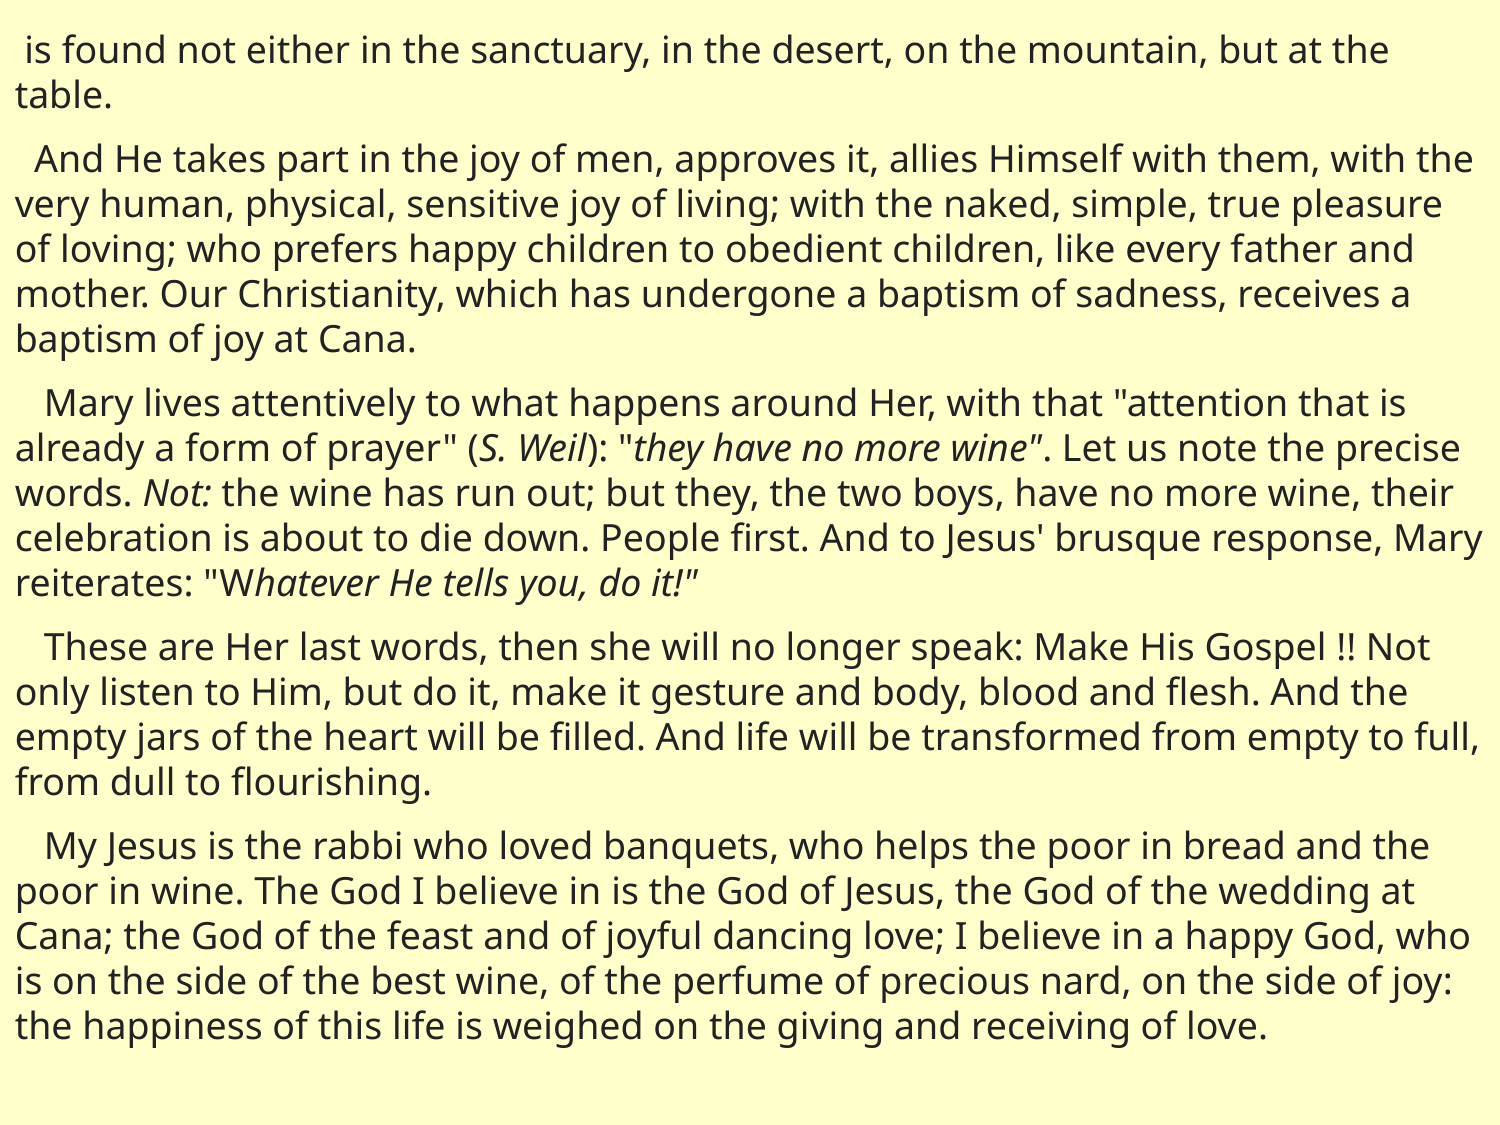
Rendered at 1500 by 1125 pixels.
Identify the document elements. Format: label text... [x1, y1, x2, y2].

text_box is found not either in the sanctuary, in the desert, on the mountain, but at the table. And He takes part in the joy of men, approves it, allies Himself with them, with the very human, physical, sensitive joy of living; with the naked, simple, true pleasure of loving; who prefers happy children to obedient children, like every father and mother. Our Christianity, which has undergone a baptism of sadness, receives a baptism of joy at Cana. Mary lives attentively to what happens around Her, with that "attention that is already a form of prayer" (S. Weil): "they have no more wine". Let us note the precise words. Not: the wine has run out; but they, the two boys, have no more wine, their celebration is about to die down. People first. And to Jesus' brusque response, Mary reiterates: "Whatever He tells you, do it!" These are Her last words, then she will no longer speak: Make His Gospel !! Not only listen to Him, but do it, make it gesture and body, blood and flesh. And the empty jars of the heart will be filled. And life will be transformed from empty to full, from dull to flourishing. My Jesus is the rabbi who loved banquets, who helps the poor in bread and the poor in wine. The God I believe in is the God of Jesus, the God of the wedding at Cana; the God of the feast and of joyful dancing love; I believe in a happy God, who is on the side of the best wine, of the perfume of precious nard, on the side of joy: the happiness of this life is weighed on the giving and receiving of love. [0, 19, 1500, 1118]
